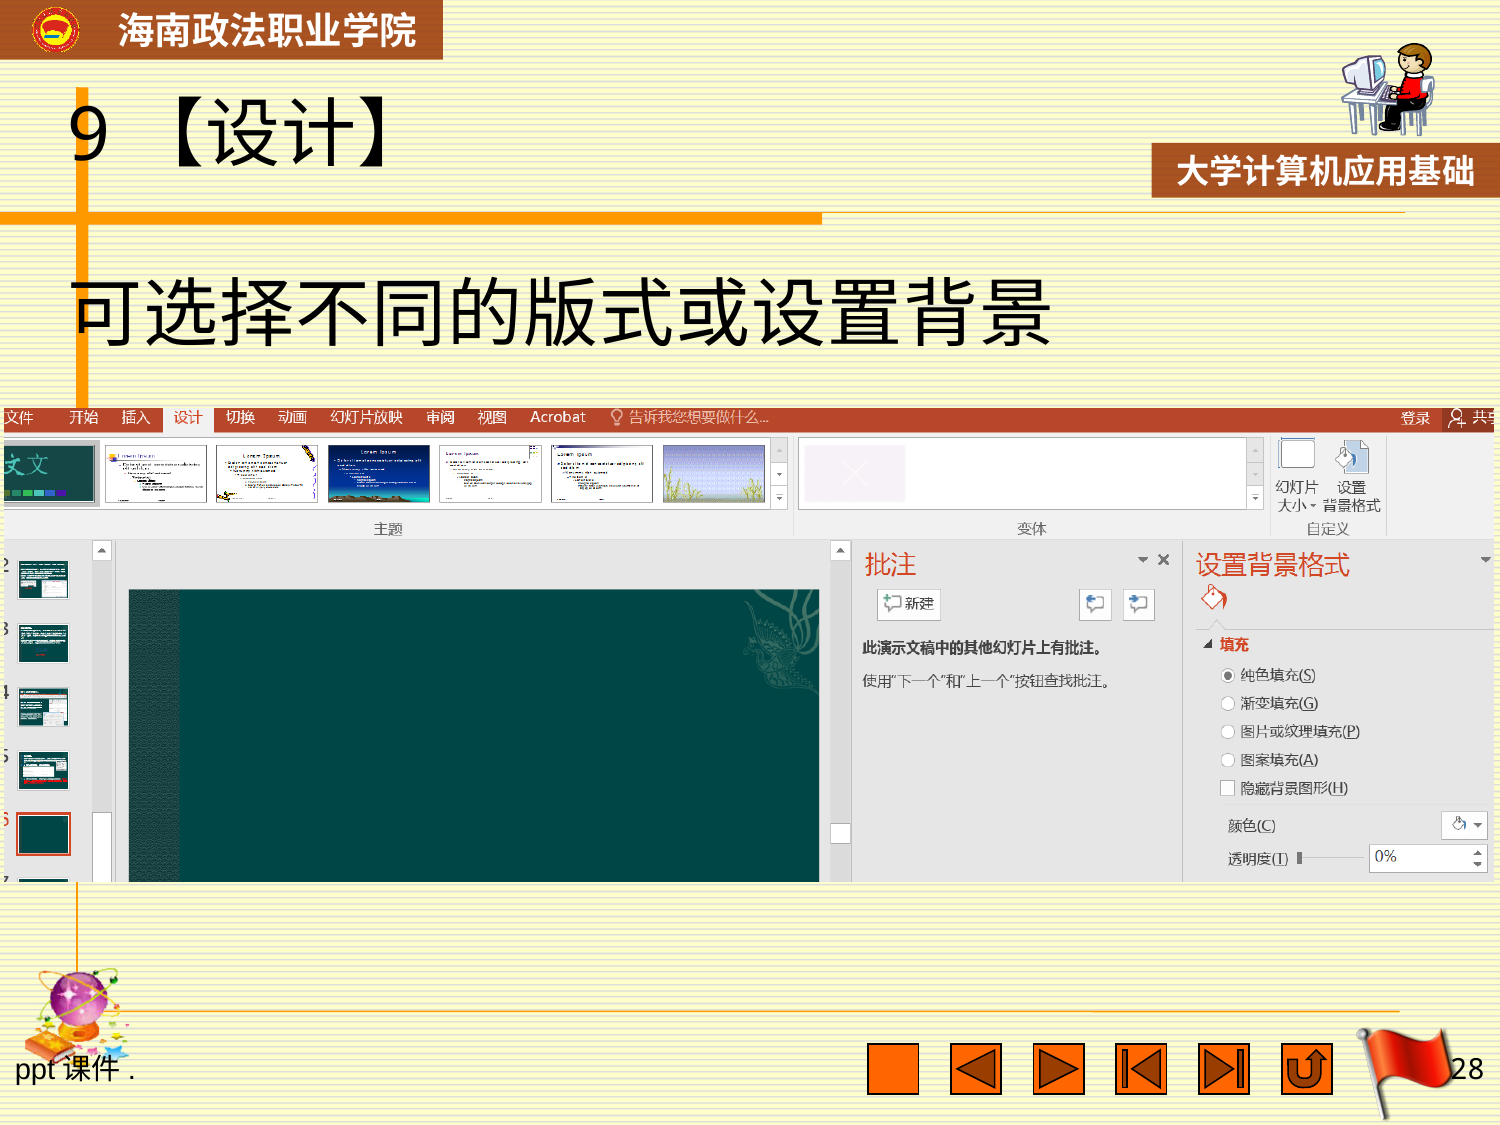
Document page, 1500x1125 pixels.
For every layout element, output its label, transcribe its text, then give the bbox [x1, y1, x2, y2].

picture [0, 198, 1500, 1125]
picture [24, 1, 86, 57]
footer ppt课件. [0, 1042, 475, 1103]
text_box 9【设计】 可选择不同的版式或设置背景 [53, 78, 1404, 386]
picture [0, 0, 1500, 212]
slide_number 28 [1149, 1042, 1500, 1103]
